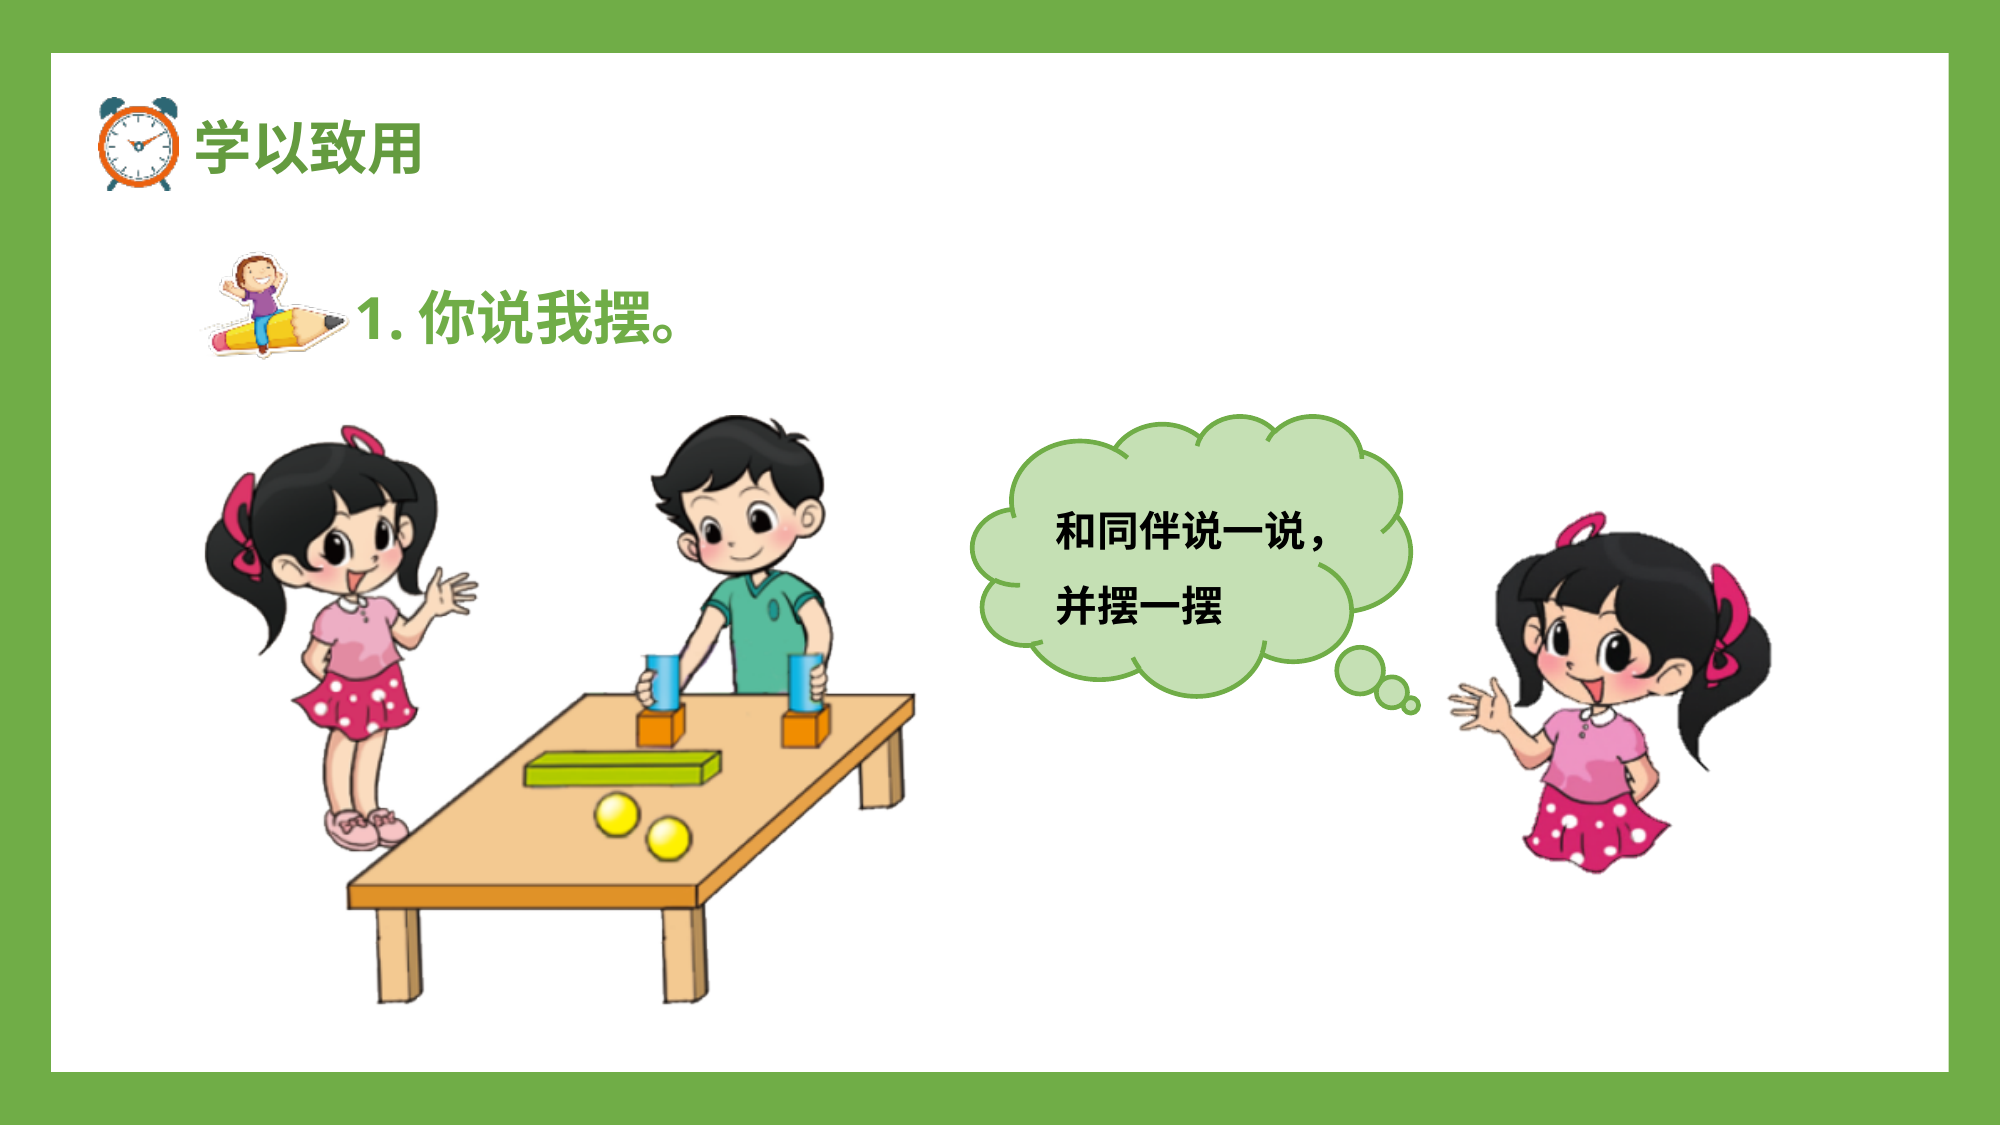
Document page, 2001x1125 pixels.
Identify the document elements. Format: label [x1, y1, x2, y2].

text_box [178, 239, 1478, 394]
text_box [97, 97, 554, 191]
picture [185, 415, 922, 1008]
text_box [972, 415, 1815, 896]
